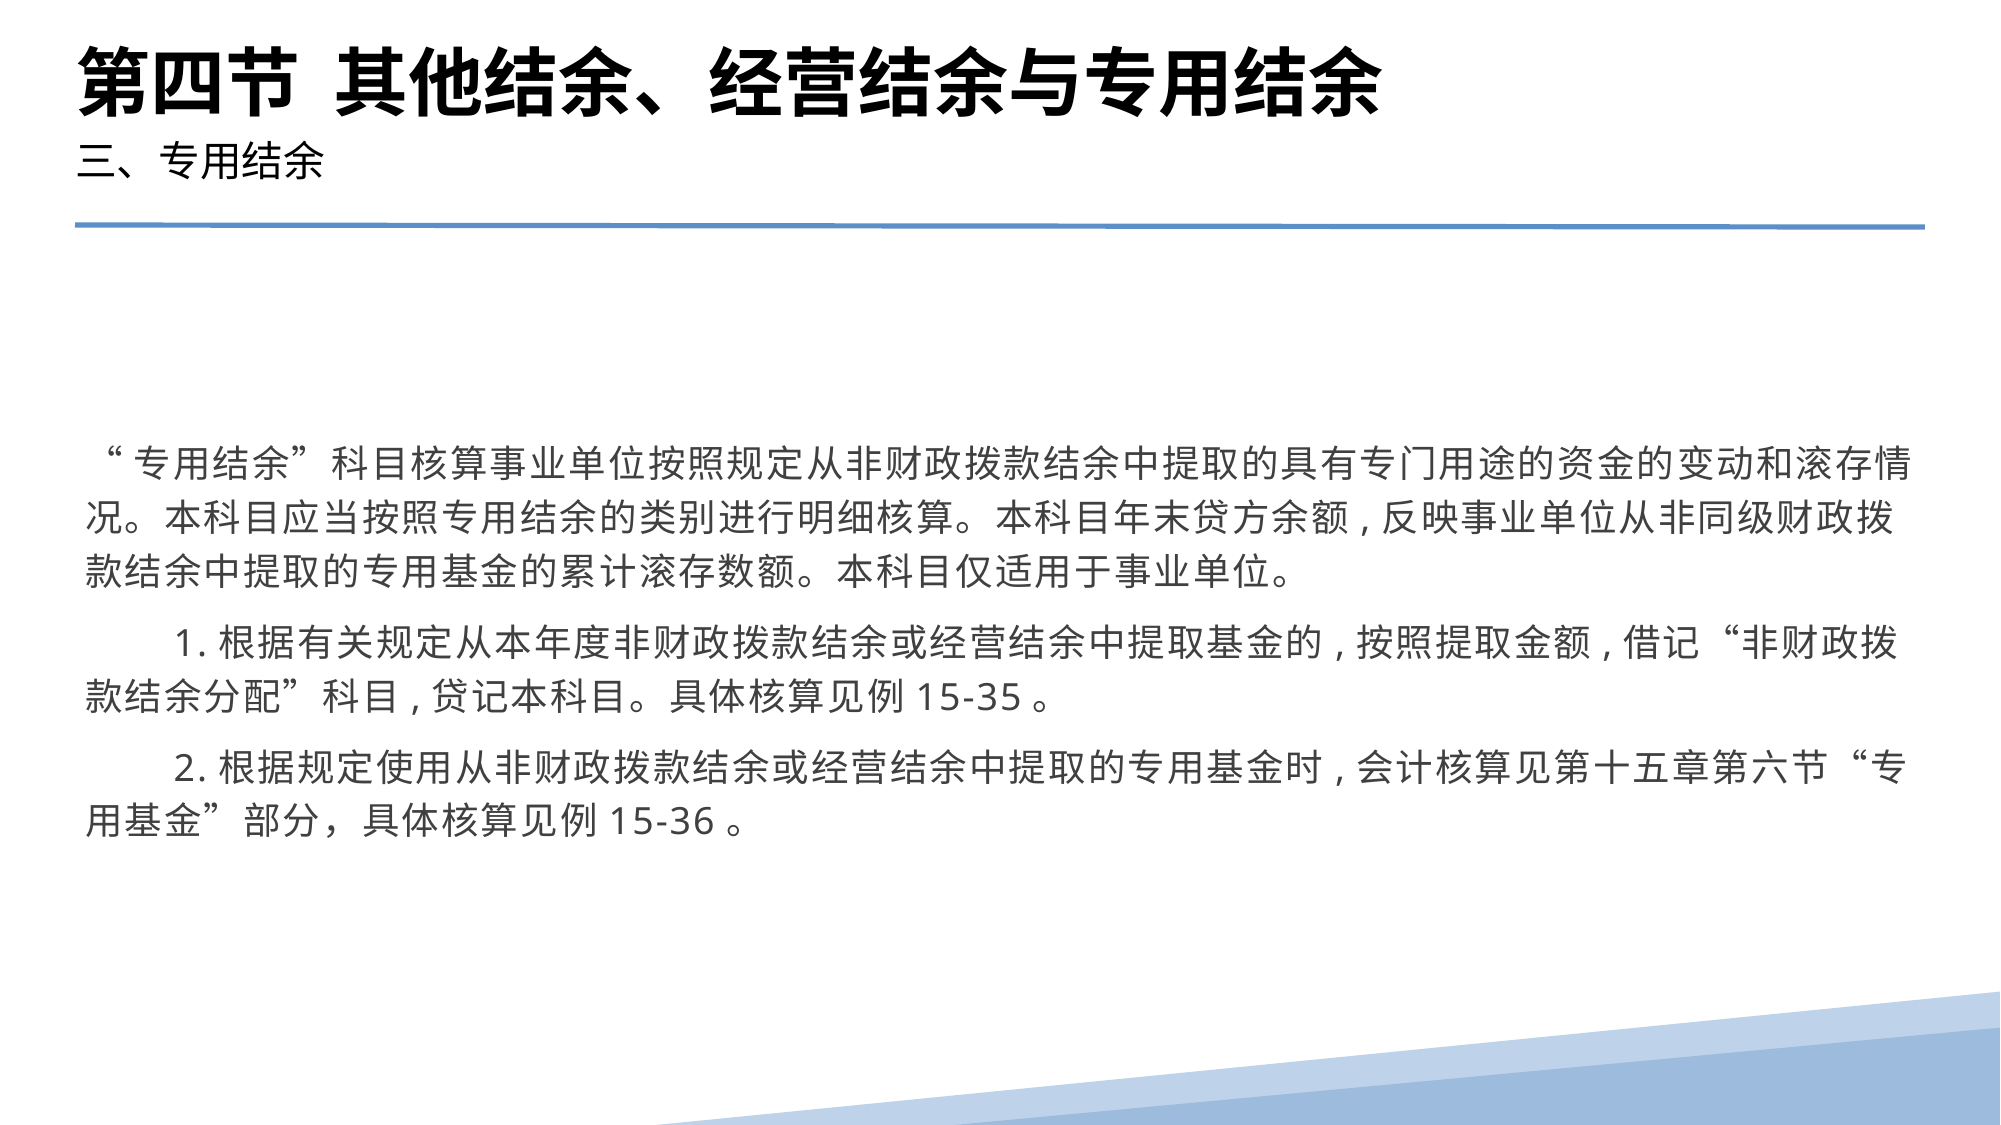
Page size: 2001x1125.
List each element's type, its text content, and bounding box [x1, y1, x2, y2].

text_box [656, 991, 2000, 1125]
text_box 第四节 其他结余、经营结余与专用结余 [75, 24, 1925, 124]
text_box 三、专用结余 [75, 124, 1925, 200]
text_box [74, 224, 1925, 228]
text_box “专用结余”科目核算事业单位按照规定从非财政拨款结余中提取的具有专门用途的资金的变动和滚存情况。本科目应当按照专用结余的类别进行明细核算。本科目年末贷方余额,反映事业单位从非同级财政拨款结余中提取的专用基金的累计滚存数额。本科目仅适用于事业单位。 1.根据有关规定从本年度非财政拨款结余或经营结余中提取基金的,按照提取金额,借记“非财政拨款结余分配”科目,贷记本科目。具体核算见例15-35。 2.根据规定使用从非财政拨款结余或经营结余中提取的专用基金时,会计核算见第十五章第六节“专用基金”部分，具体核算见例15-36。 [75, 252, 1925, 1022]
